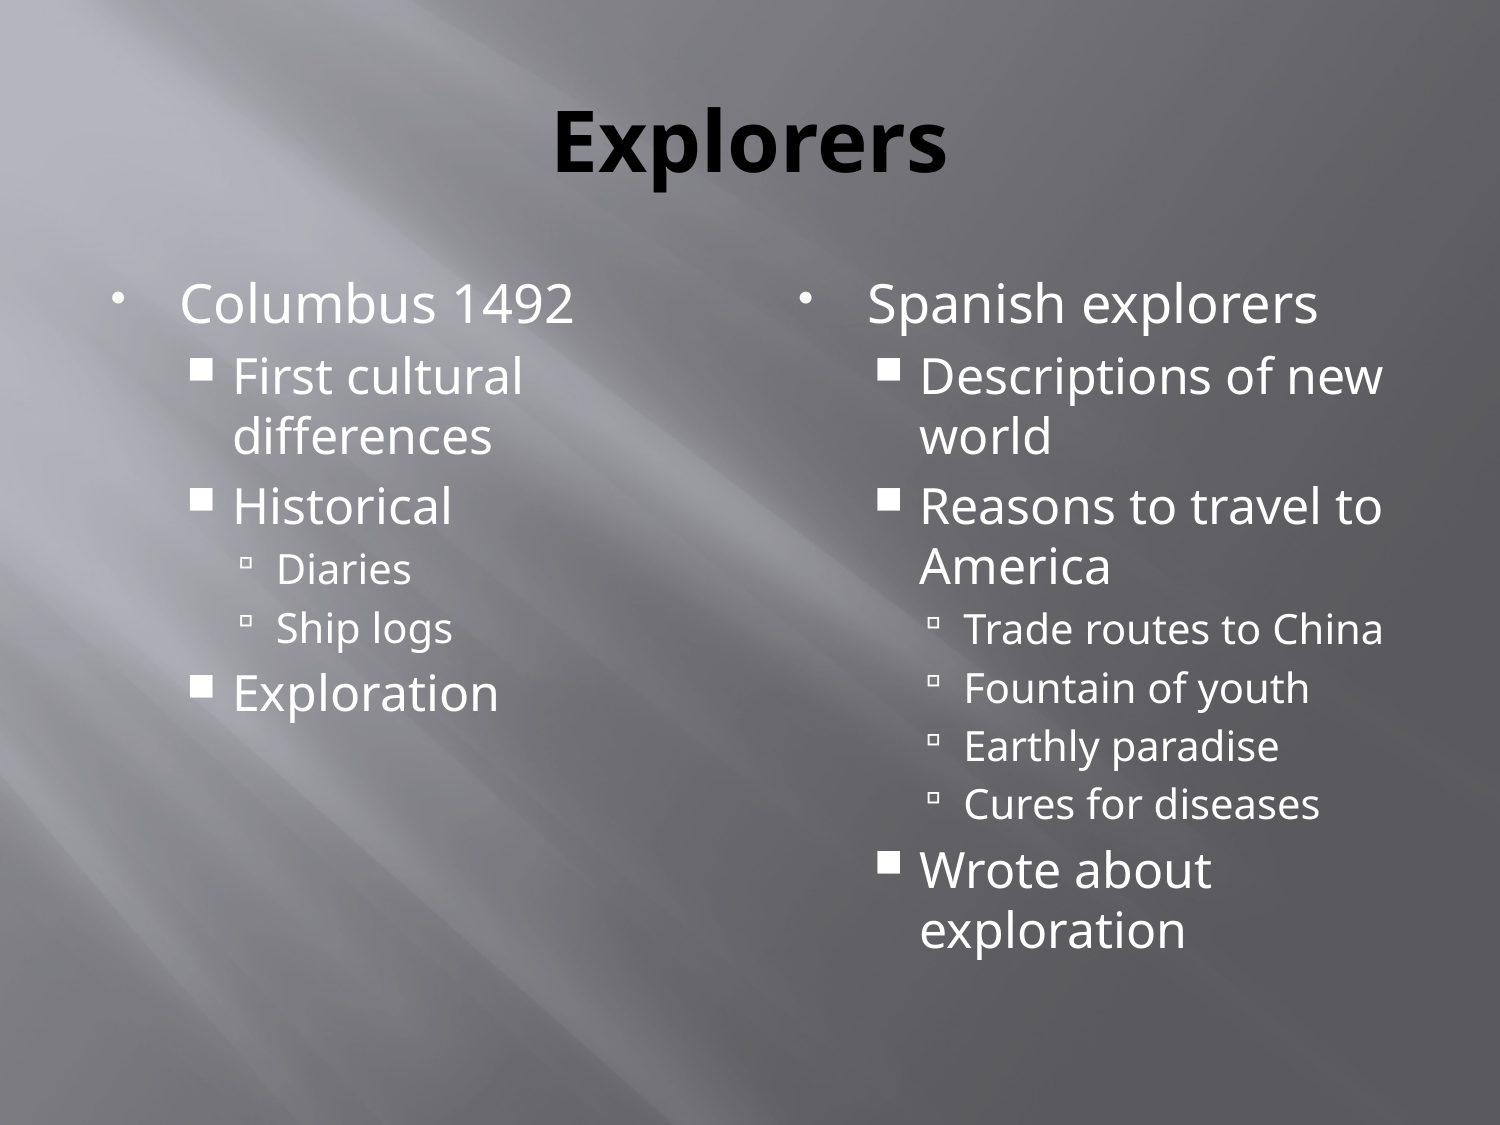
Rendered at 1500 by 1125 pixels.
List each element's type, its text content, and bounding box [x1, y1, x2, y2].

list Spanish explorers Descriptions of new world Reasons to travel to America Trade routes to China Fountain of youth Earthly paradise Cures for diseases Wrote about exploration [762, 262, 1425, 1005]
list Columbus 1492 First cultural differences Historical Diaries Ship logs Exploration [75, 262, 738, 1005]
title Explorers [75, 45, 1425, 233]
